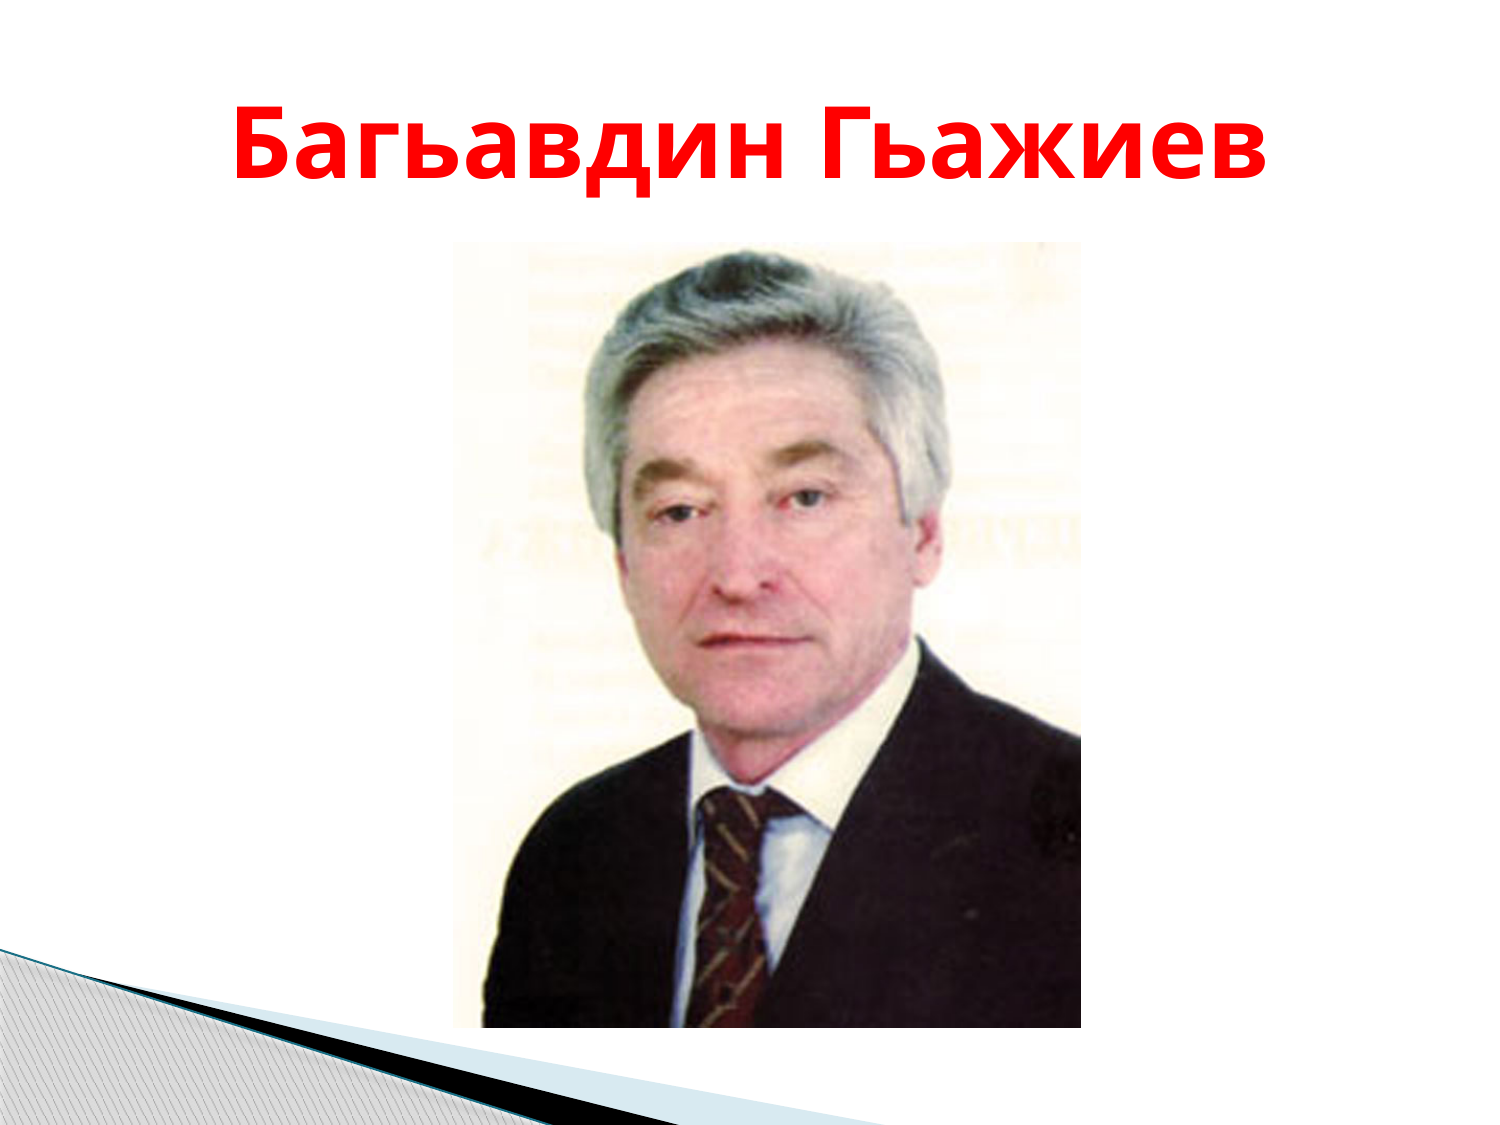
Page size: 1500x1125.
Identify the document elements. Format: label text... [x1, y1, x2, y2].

title Багьавдин Гьажиев [75, 45, 1425, 233]
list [452, 242, 1081, 1028]
